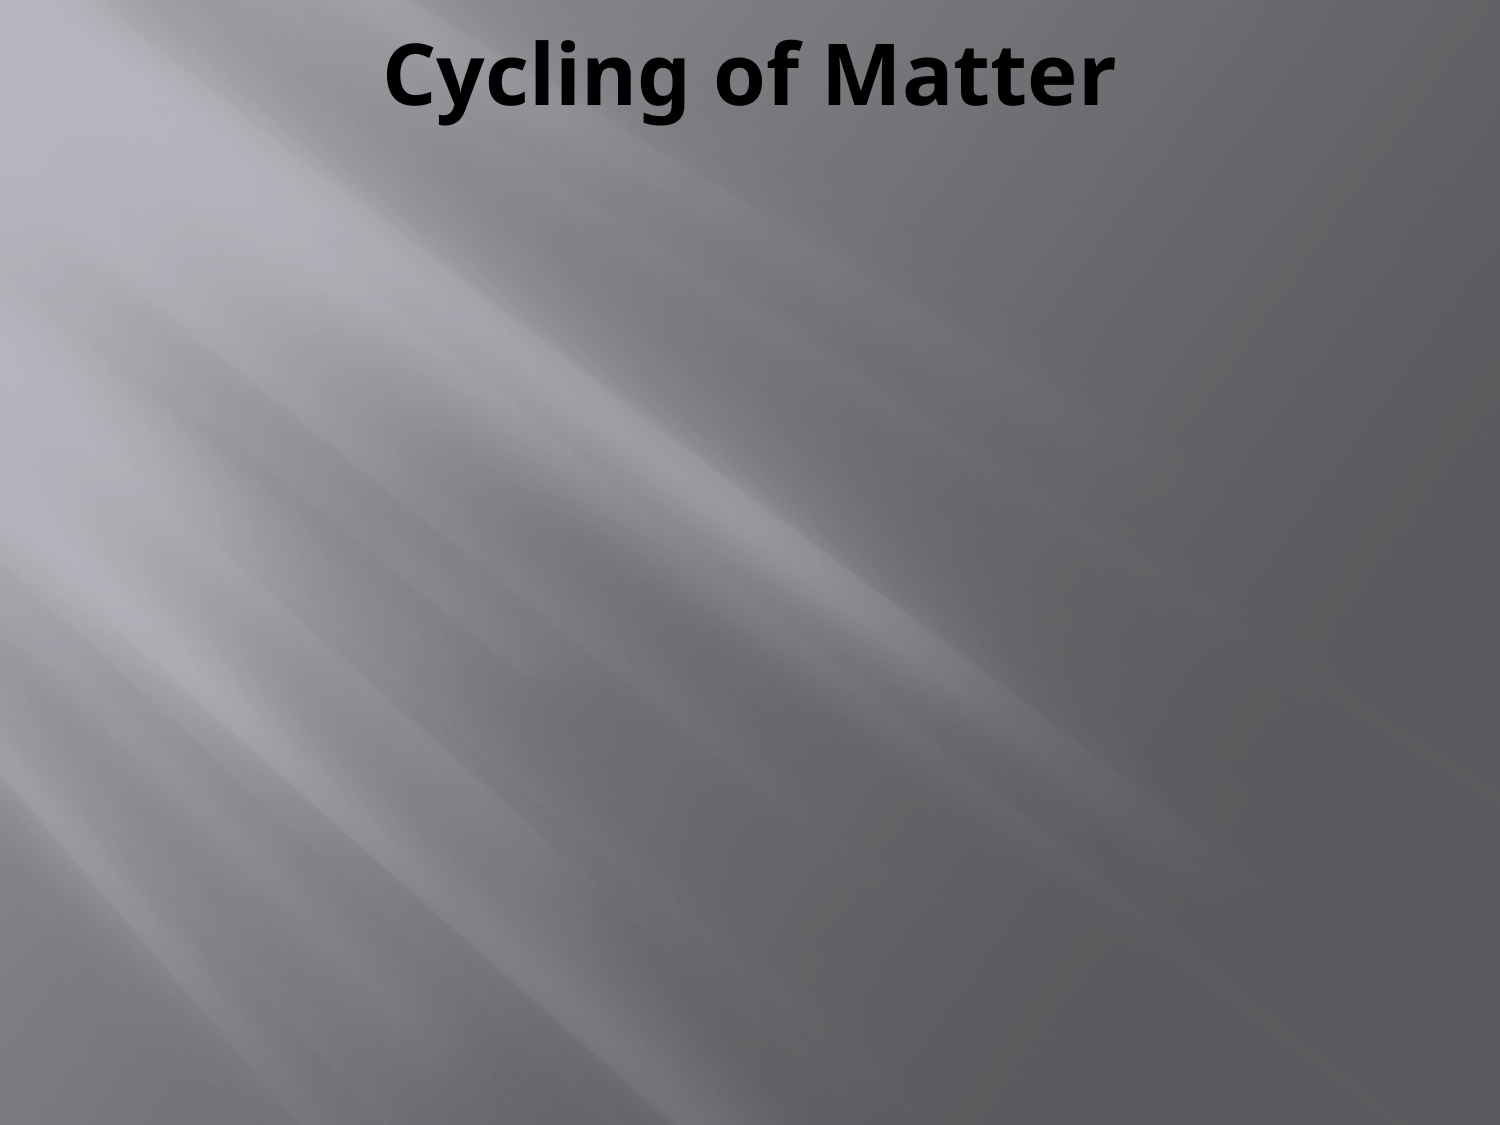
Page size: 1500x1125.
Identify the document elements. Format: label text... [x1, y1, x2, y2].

title Cycling of Matter [75, 0, 1425, 143]
